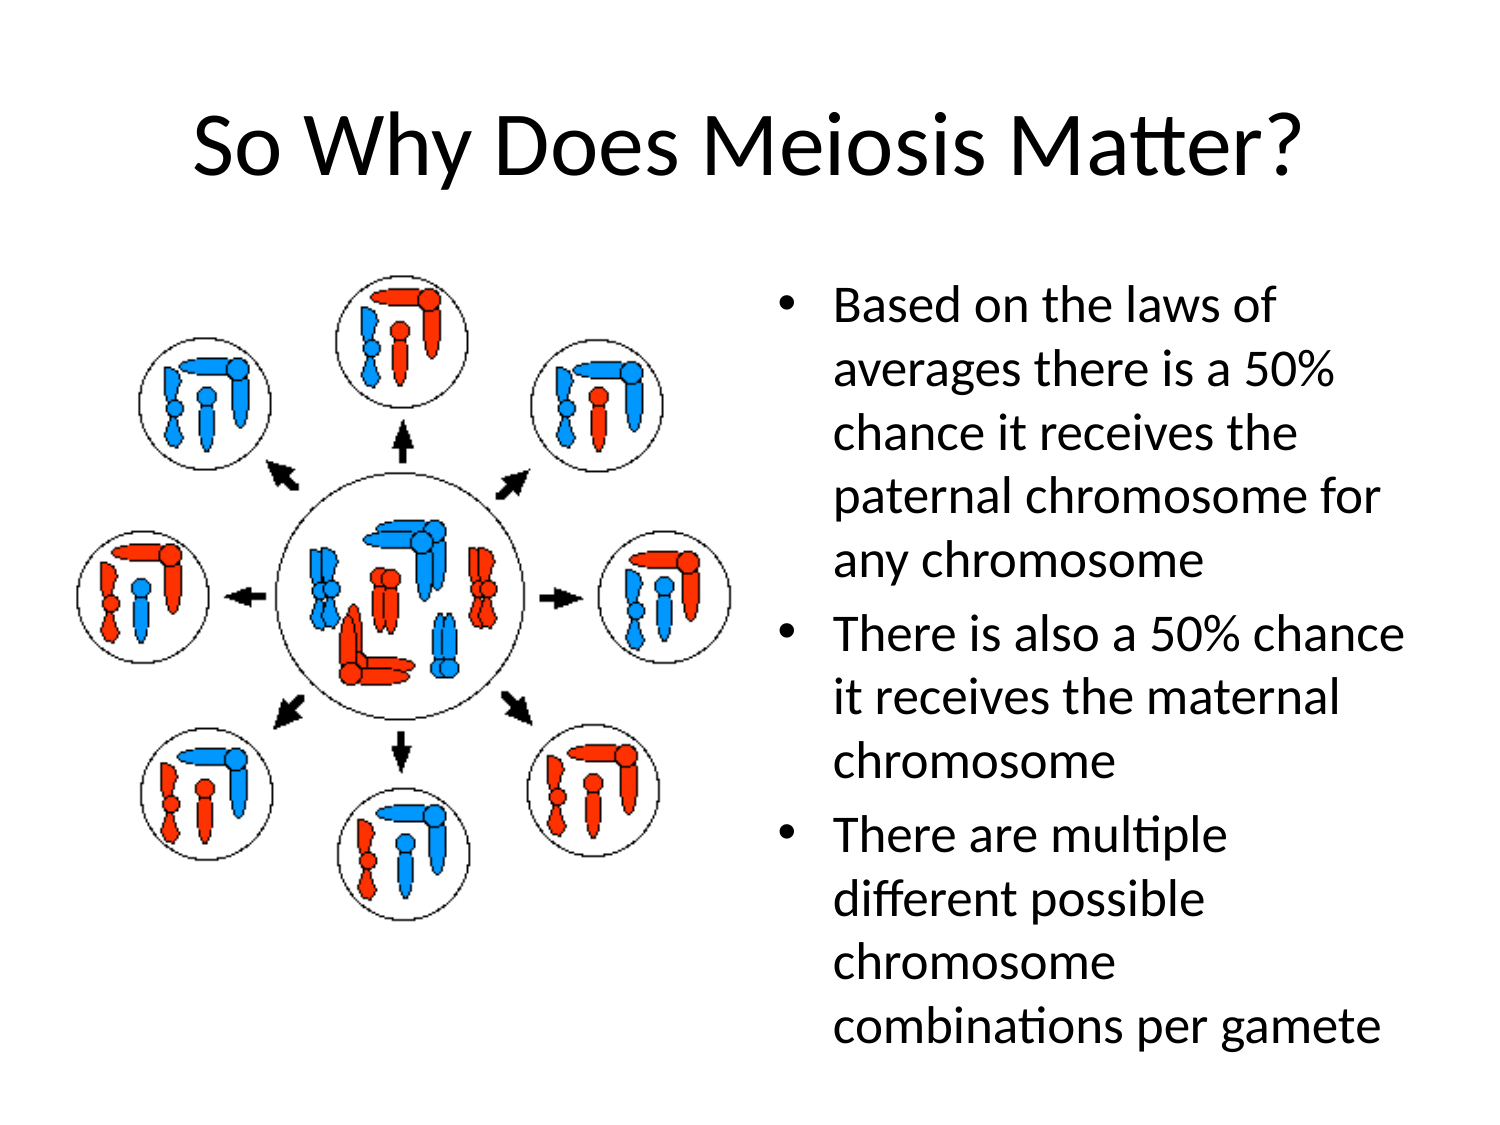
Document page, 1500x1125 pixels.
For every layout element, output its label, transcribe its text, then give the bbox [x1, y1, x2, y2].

list Based on the laws of averages there is a 50% chance it receives the paternal chromosome for any chromosome There is also a 50% chance it receives the maternal chromosome There are multiple different possible chromosome combinations per gamete [762, 262, 1425, 1063]
picture [74, 274, 735, 926]
title So Why Does Meiosis Matter? [75, 45, 1425, 233]
